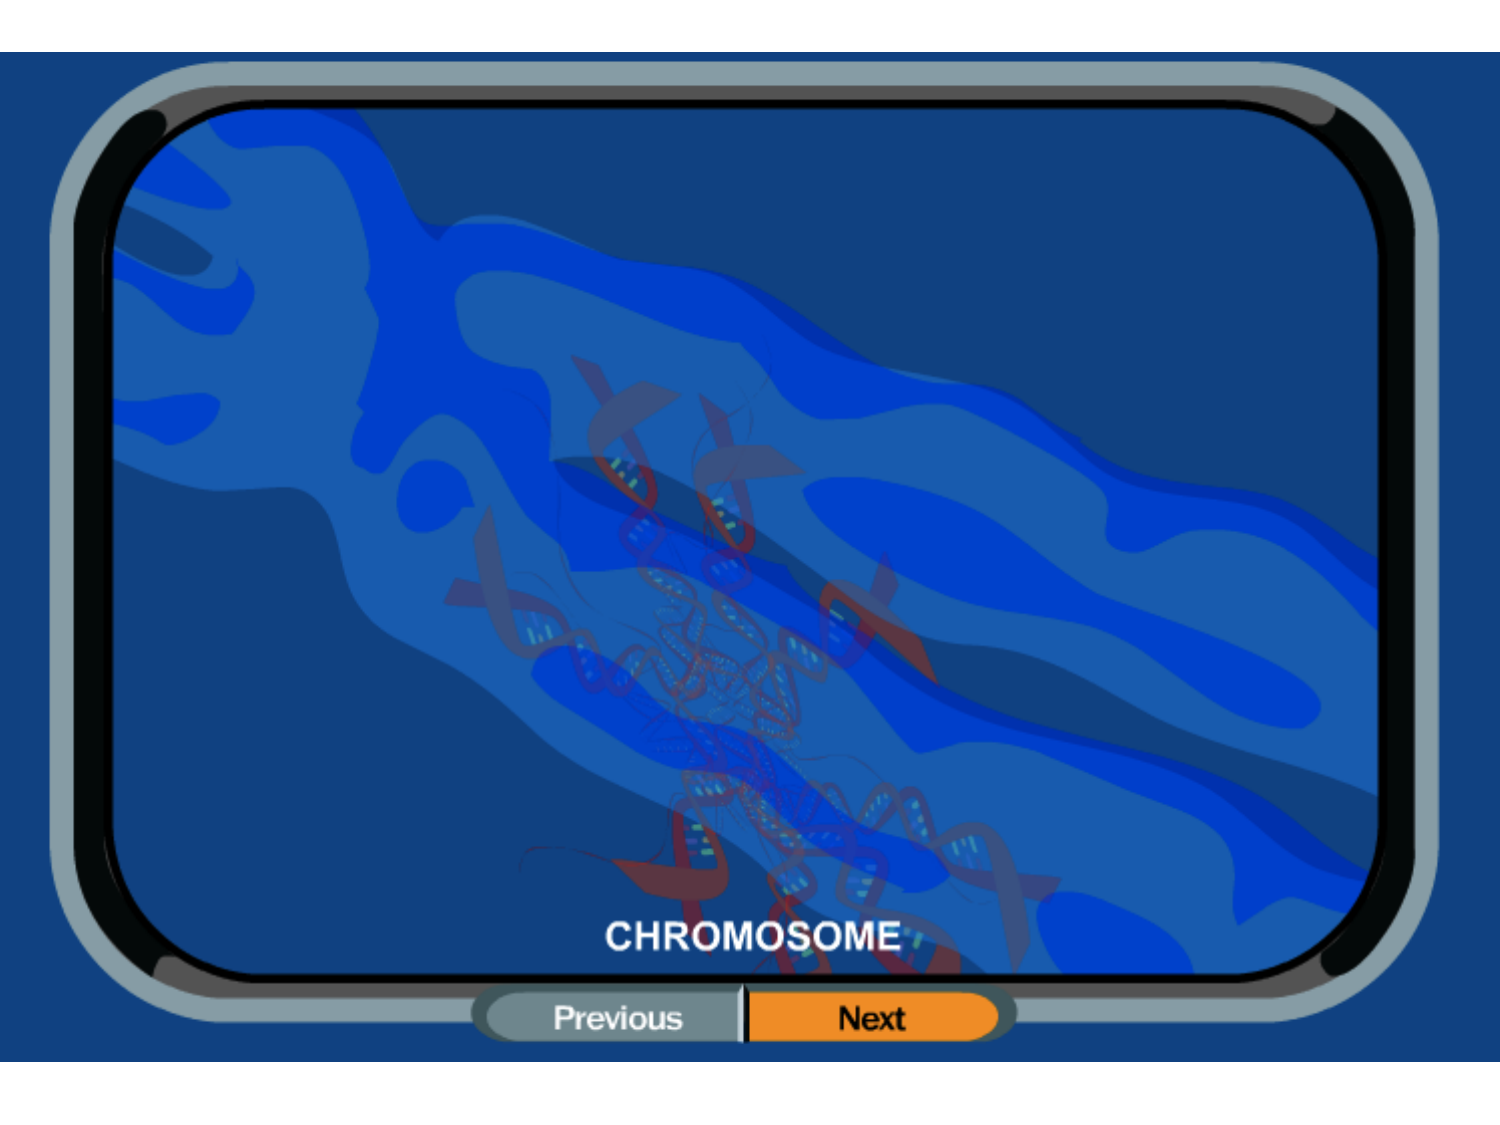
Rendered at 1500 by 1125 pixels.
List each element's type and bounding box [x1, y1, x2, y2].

picture [0, 52, 1500, 1062]
